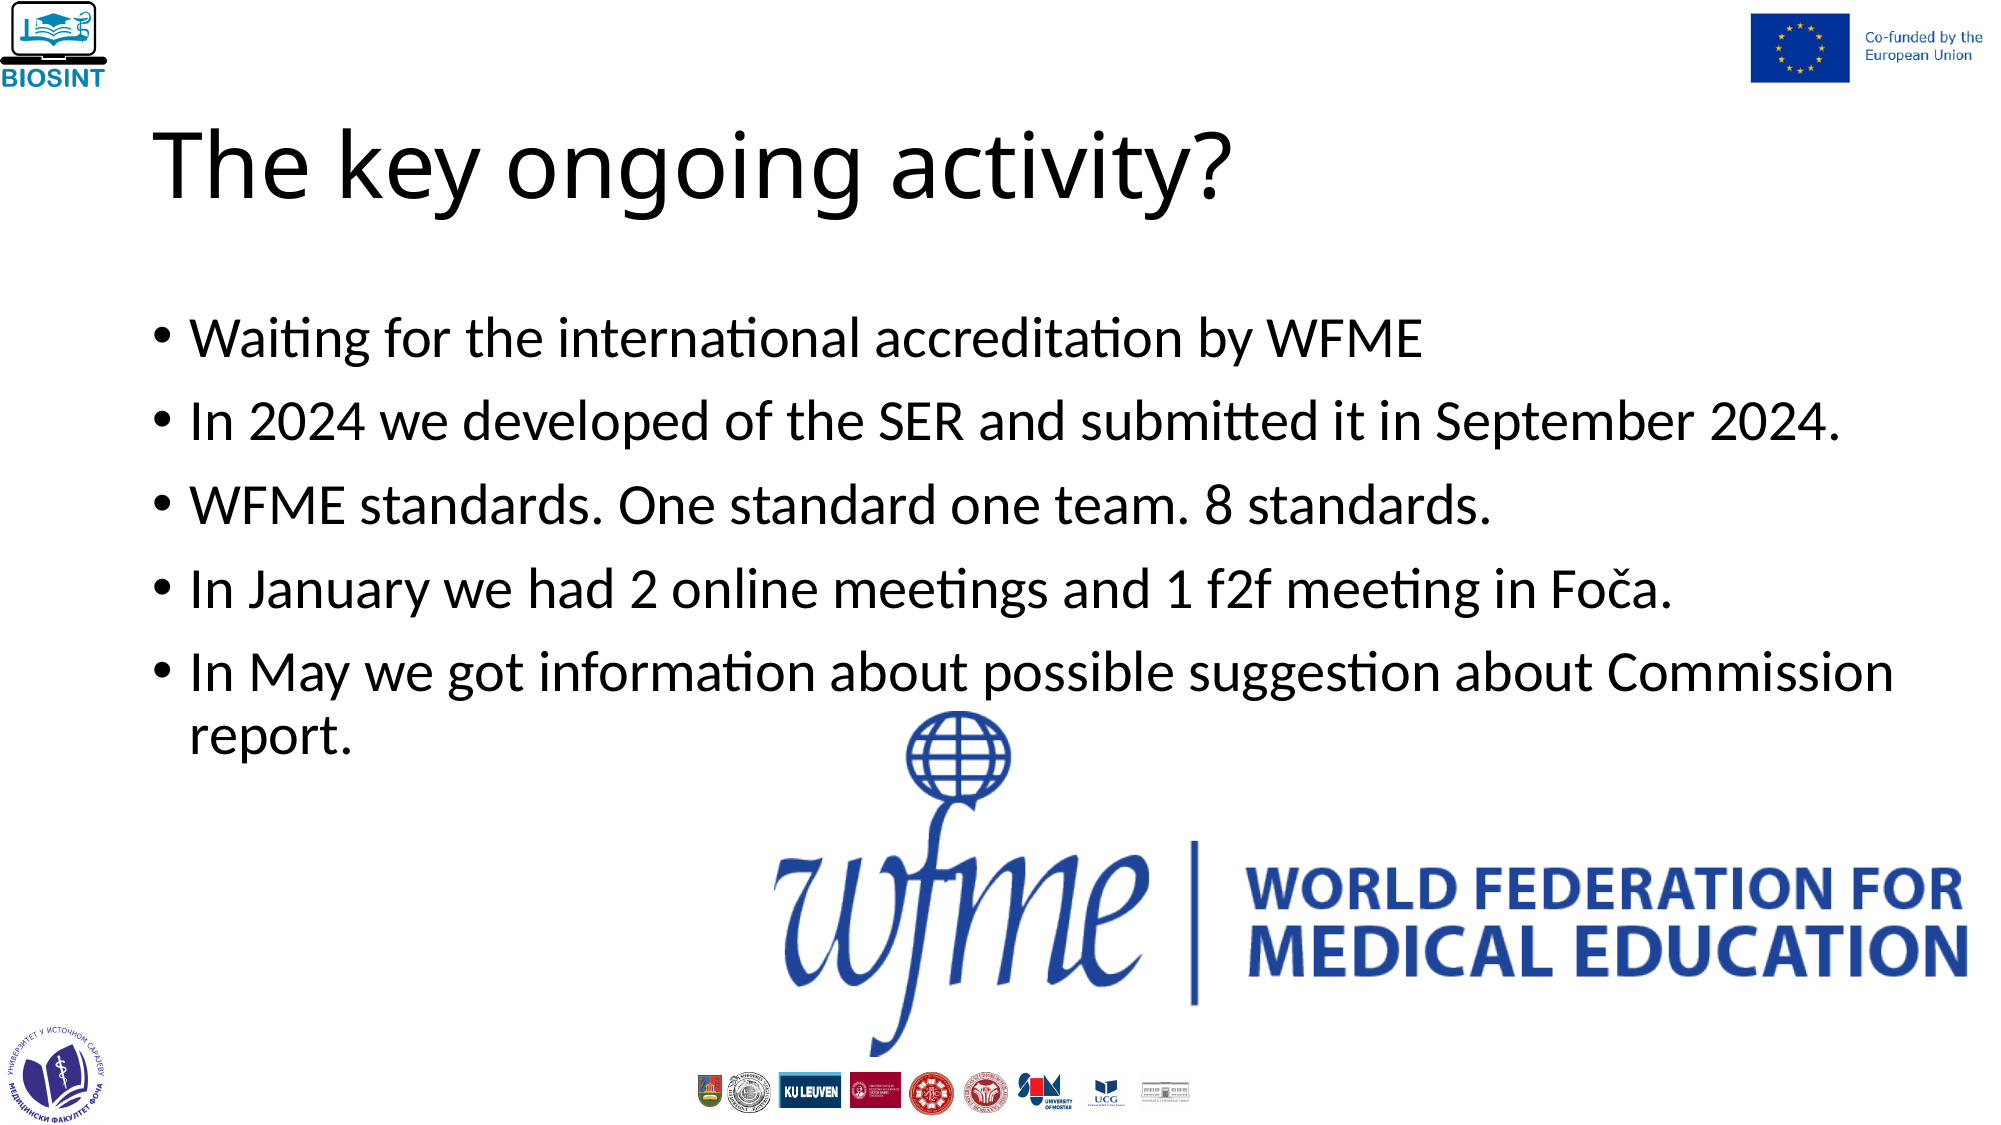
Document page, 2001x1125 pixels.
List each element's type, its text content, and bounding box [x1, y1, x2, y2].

picture [1746, 1, 2000, 90]
title The key ongoing activity? [137, 59, 1863, 278]
picture [77, 79, 83, 87]
picture [774, 711, 1974, 1057]
picture [0, 1, 107, 87]
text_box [698, 1072, 1196, 1125]
picture [32, 72, 40, 83]
picture [3, 1024, 107, 1125]
list Waiting for the international accreditation by WFME In 2024 we developed of the SER and submitted it in September 2024. WFME standards. One standard one team. 8 standards. In January we had 2 online meetings and 1 f2f meeting in Foča. In May we got information about possible suggestion about Commission report. [137, 299, 2000, 1014]
